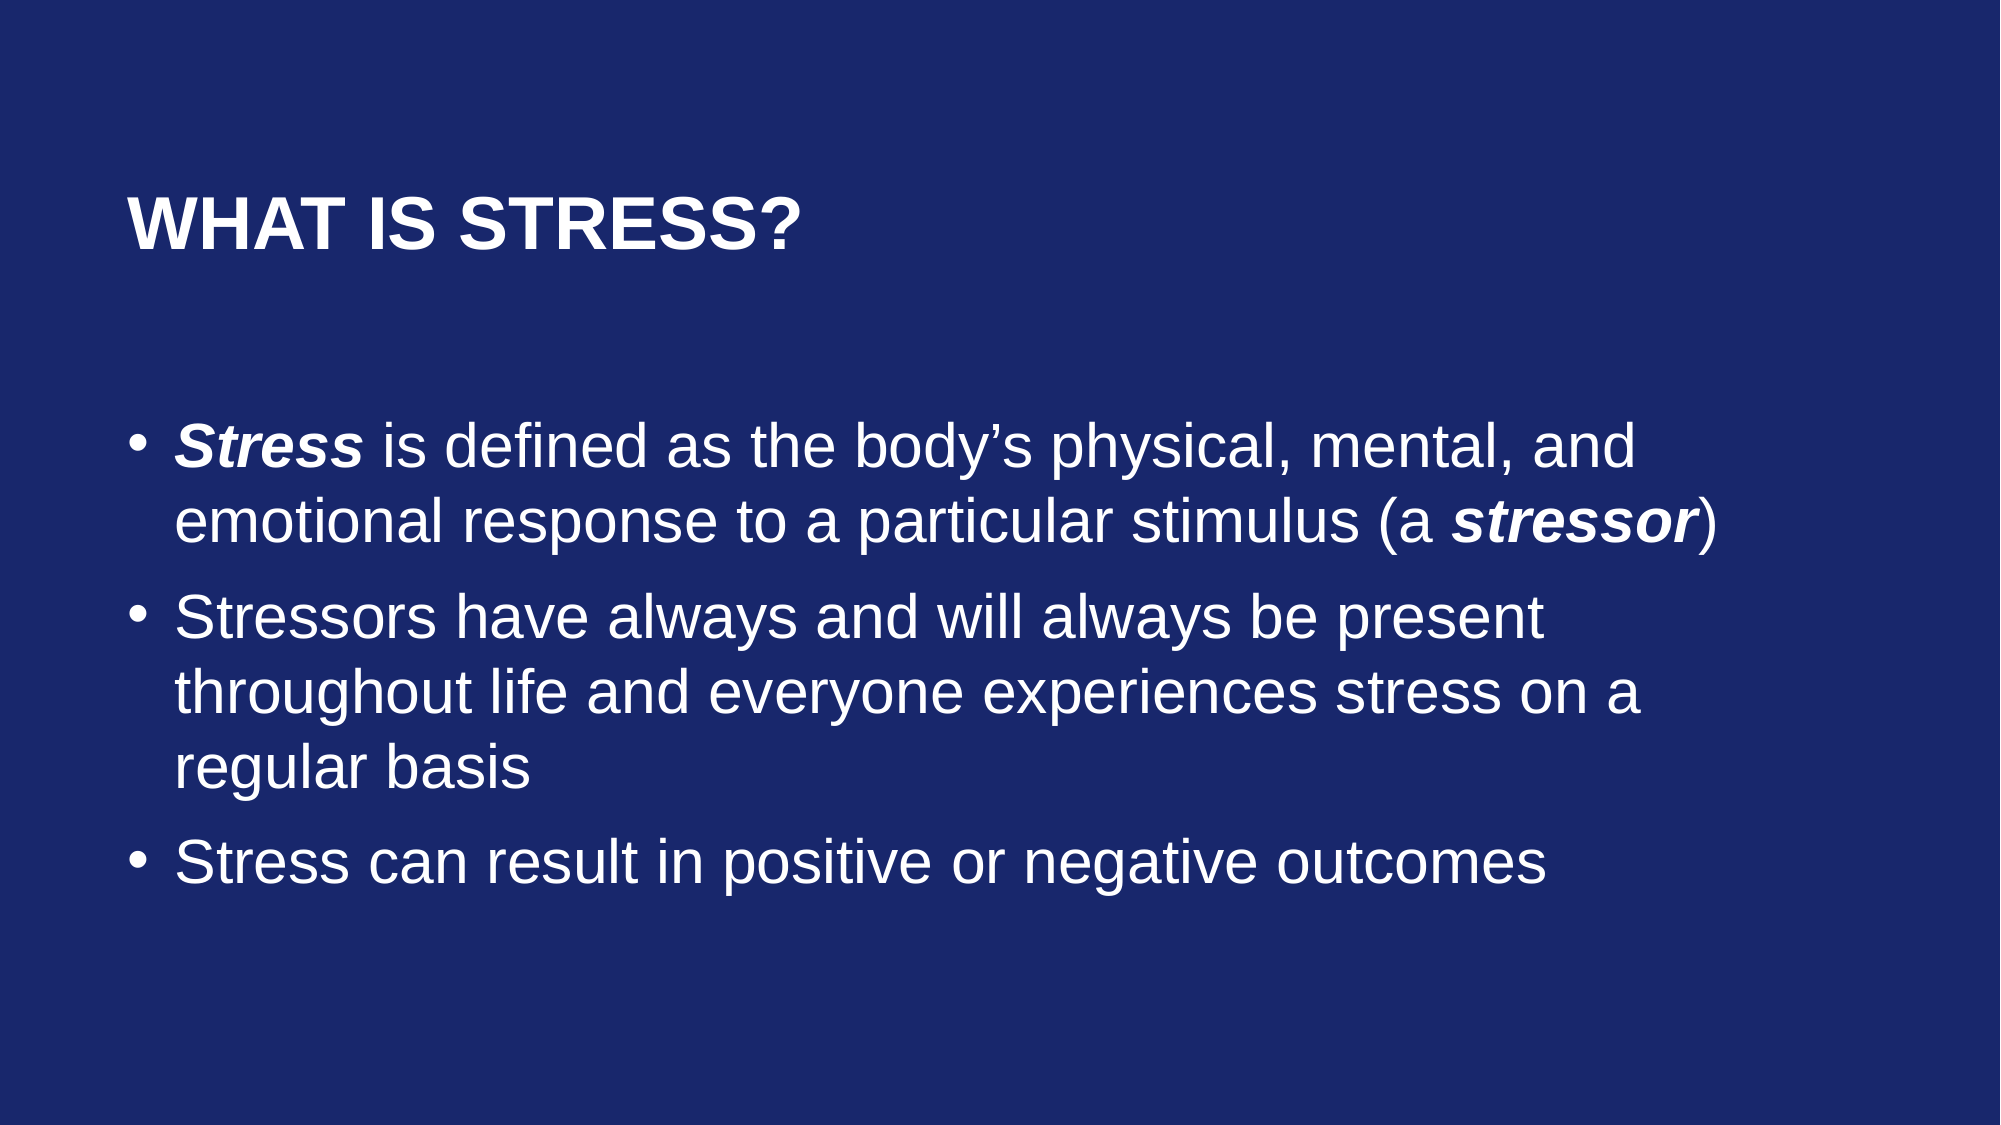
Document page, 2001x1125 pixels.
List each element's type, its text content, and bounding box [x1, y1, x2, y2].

title What Is Stress? [112, 99, 1775, 339]
list Stress is defined as the body’s physical, mental, and emotional response to a particular stimulus (a stressor) Stressors have always and will always be present throughout life and everyone experiences stress on a regular basis Stress can result in positive or negative outcomes [112, 351, 1775, 950]
